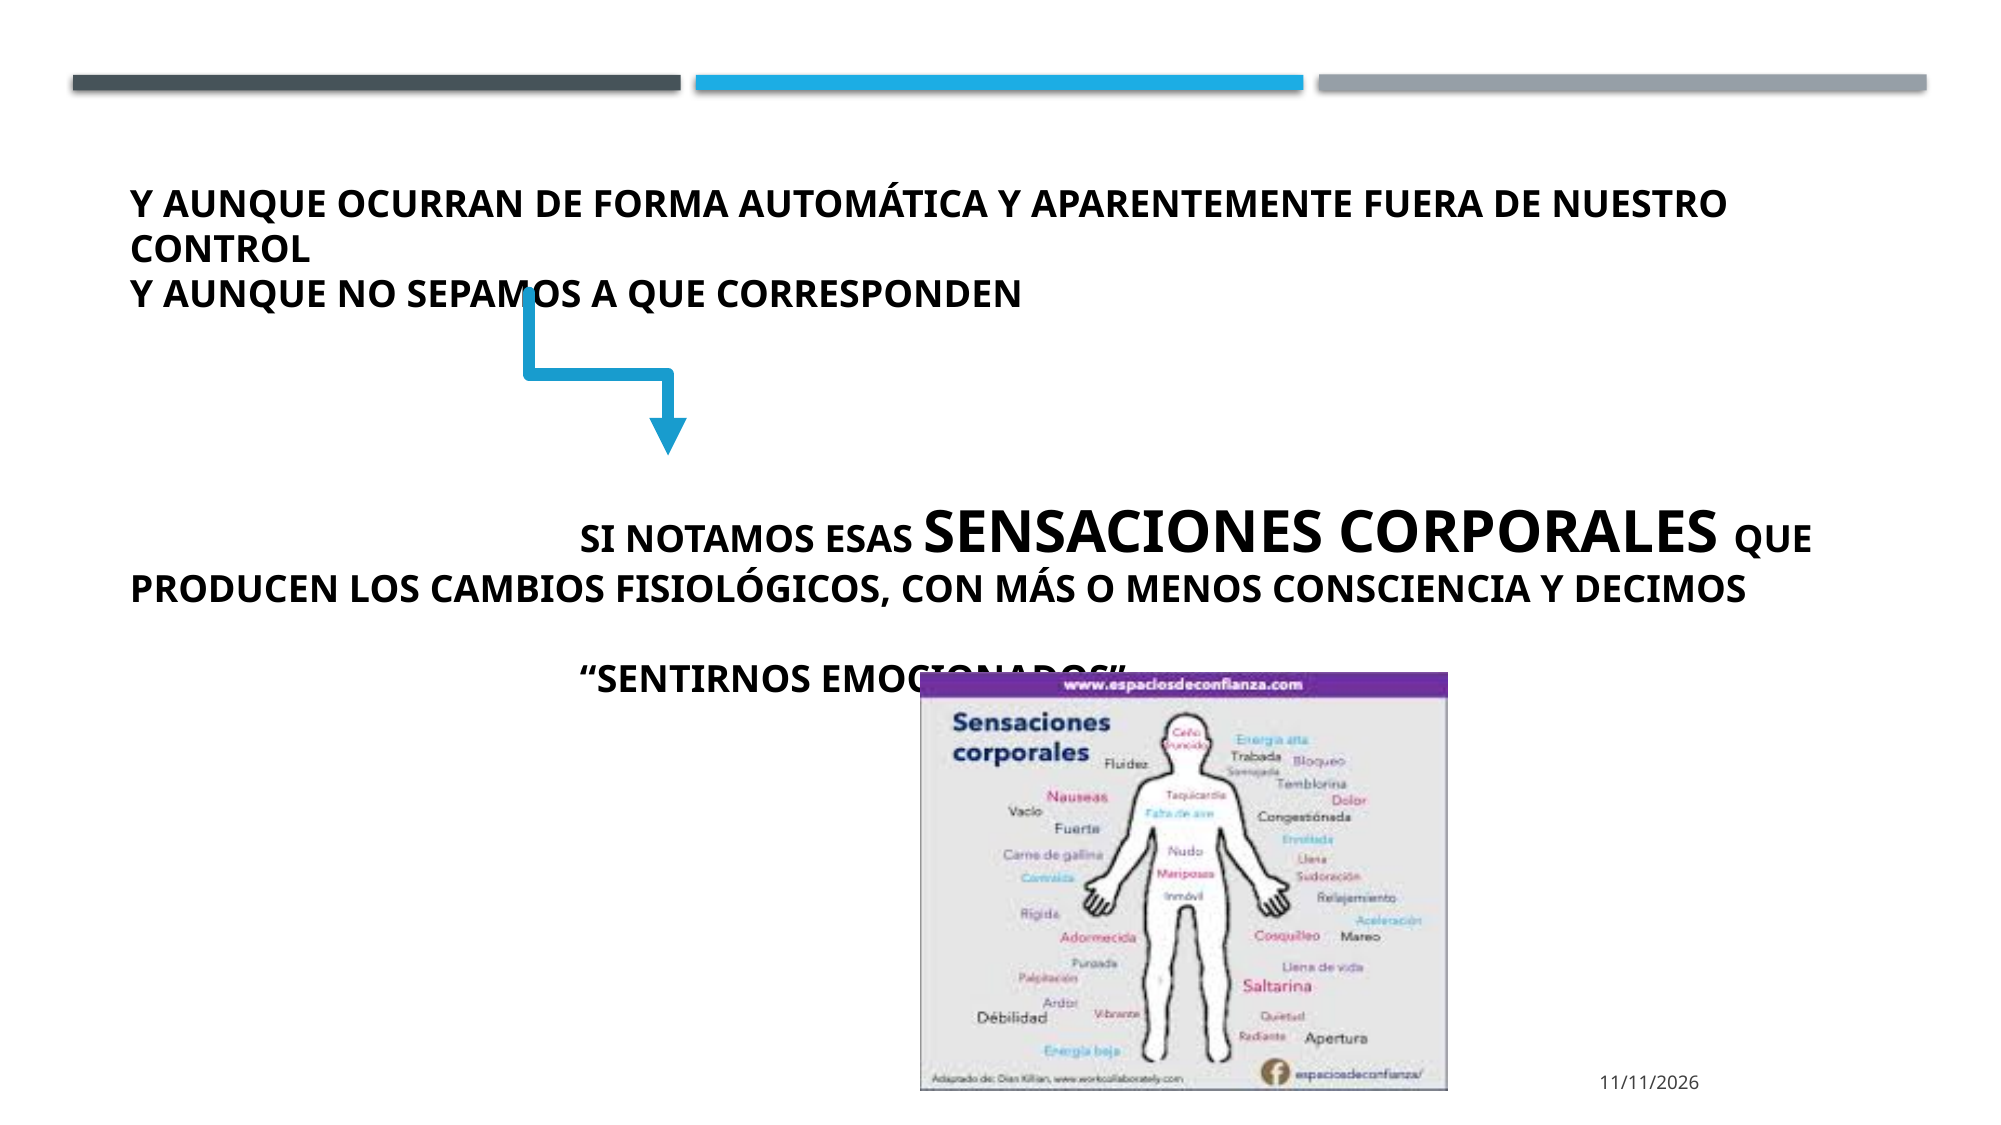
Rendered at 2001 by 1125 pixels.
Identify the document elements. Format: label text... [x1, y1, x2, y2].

picture [920, 672, 1448, 1091]
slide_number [1247, 1053, 1715, 1114]
text_box Y AUNQUE OCURRAN DE FORMA AUTOMÁTICA Y APARENTEMENTE FUERA DE NUESTRO CONTROL Y AUNQUE NO SEPAMOS A QUE CORRESPONDEN SI NOTAMOS ESAS SENSACIONES CORPORALES QUE PRODUCEN LOS CAMBIOS FISIOLÓGICOS, CON MÁS O MENOS CONSCIENCIA Y DECIMOS “SENTIRNOS EMOCIONADOS”. [115, 172, 1930, 707]
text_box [516, 304, 681, 445]
